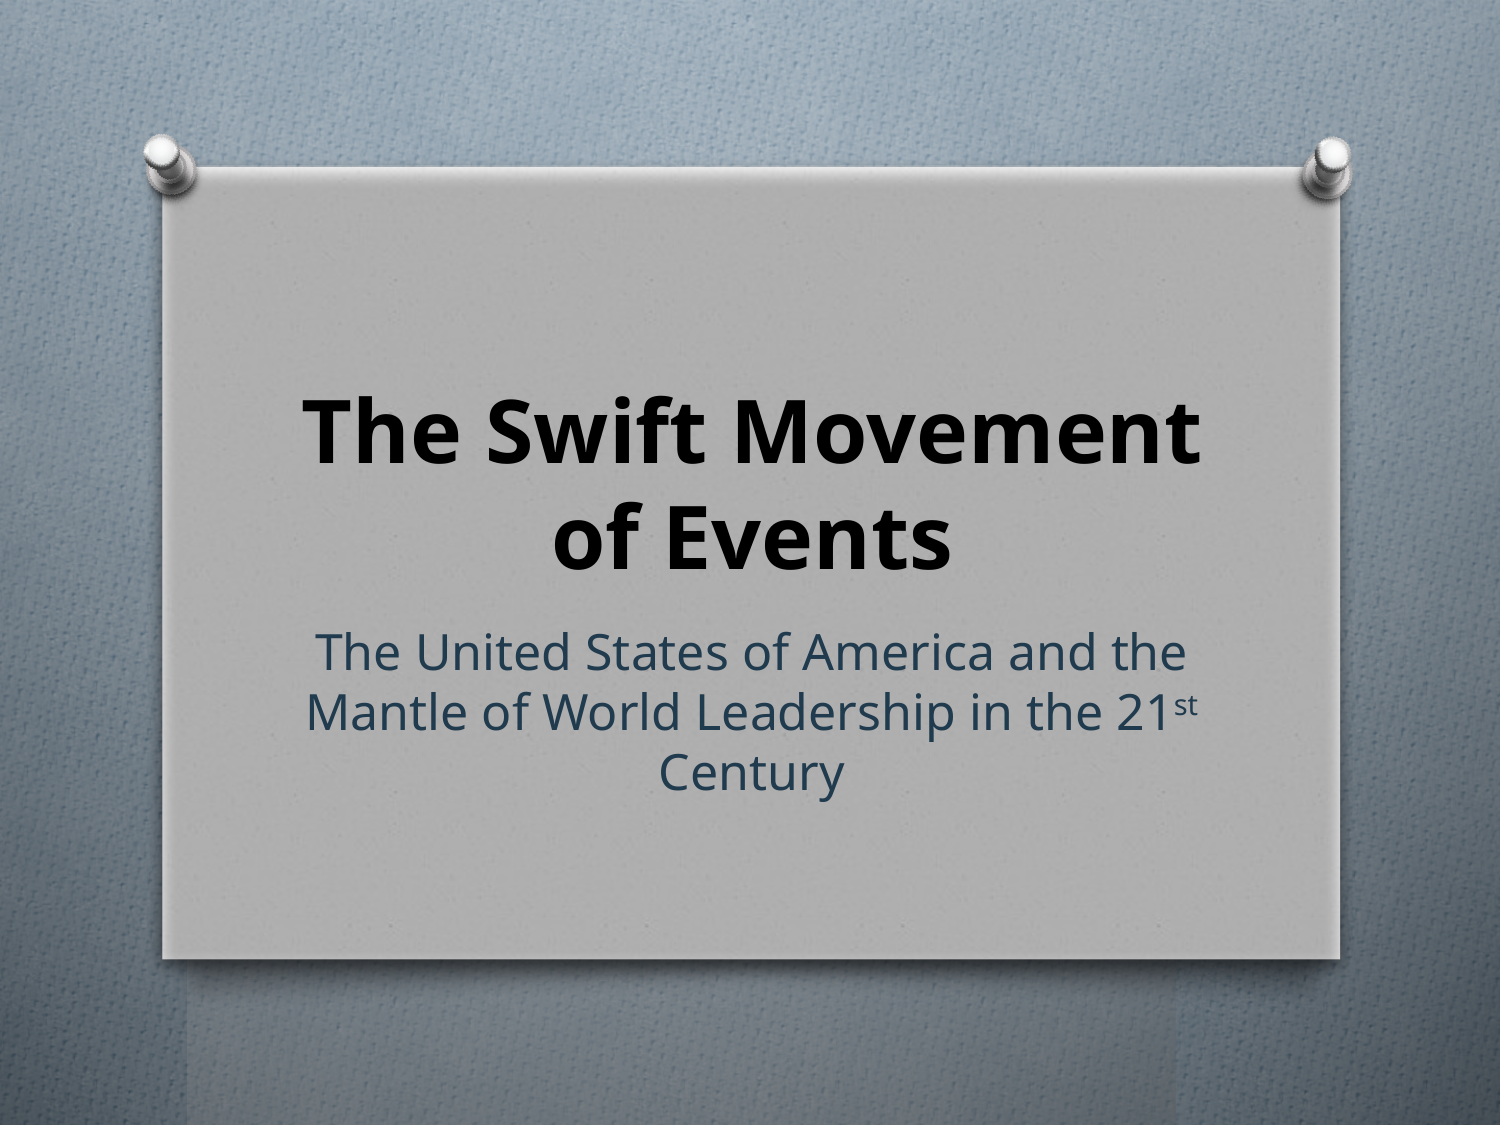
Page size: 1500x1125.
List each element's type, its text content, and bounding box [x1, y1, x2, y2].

title The Swift Movement of Events [283, 294, 1223, 595]
subtitle The United States of America and the Mantle of World Leadership in the 21st Century [283, 612, 1221, 863]
picture [1274, 109, 1396, 230]
picture [112, 100, 235, 224]
